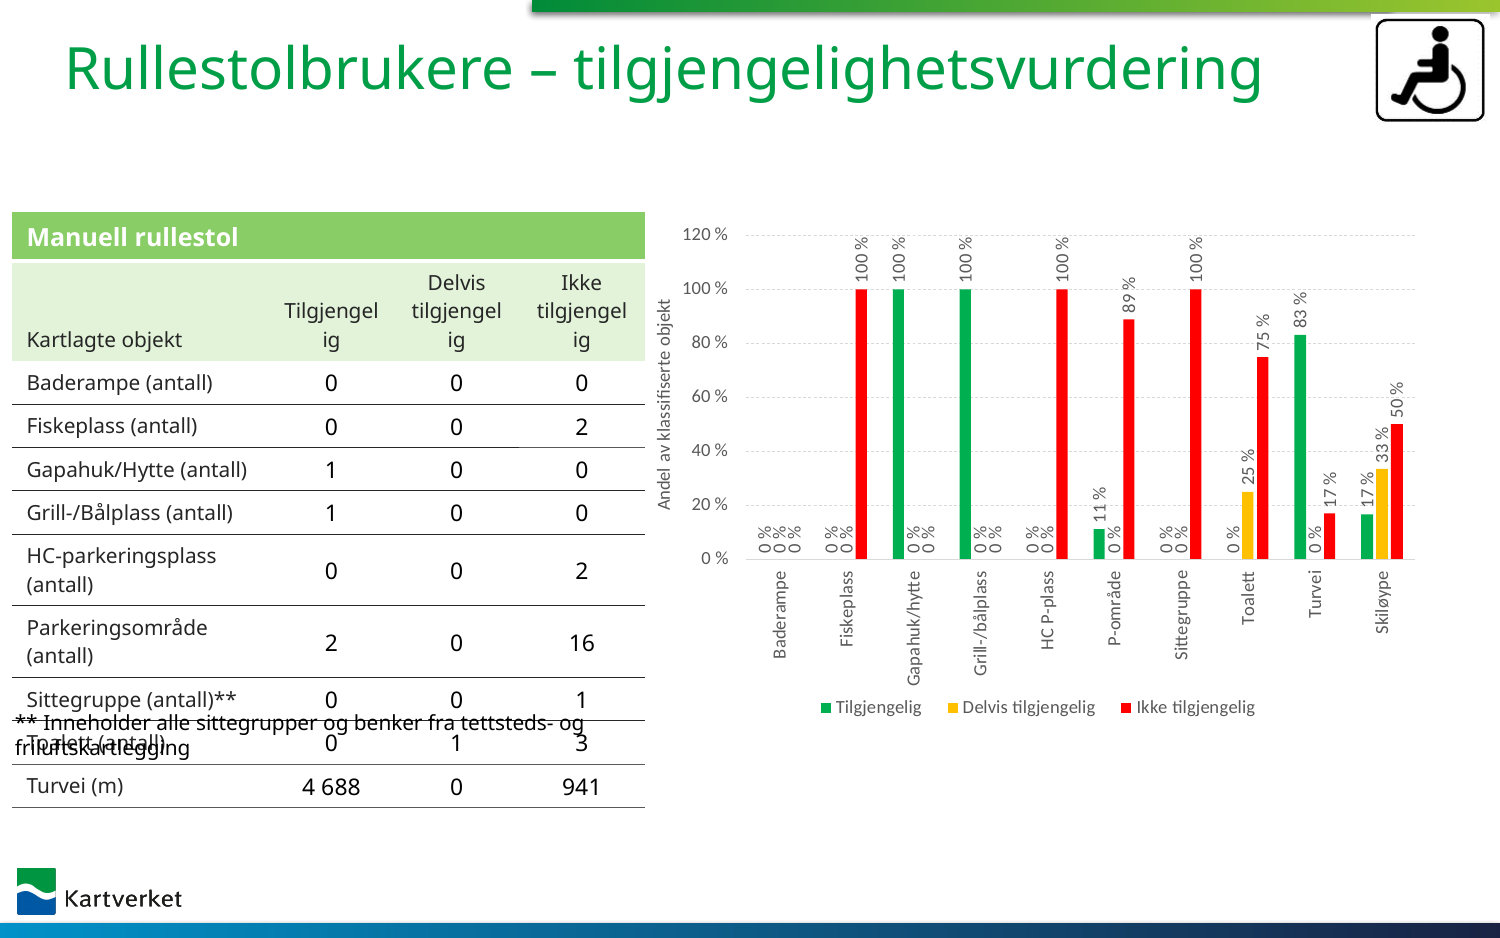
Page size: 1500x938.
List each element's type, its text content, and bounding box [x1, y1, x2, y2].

table_cell Sittegruppe (antall)** [12, 678, 269, 702]
table_cell Gapahuk/Hytte (antall) [12, 448, 269, 490]
table_cell 941 [519, 768, 645, 807]
table_header Manuell rullestol [12, 212, 645, 259]
table_cell 0 [394, 535, 519, 605]
table_cell 0 [394, 606, 519, 677]
table_cell 0 [269, 678, 394, 702]
table_cell 2 [269, 606, 394, 677]
table_cell 0 [394, 448, 519, 490]
table_cell 0 [394, 678, 519, 702]
table_cell 16 [519, 606, 638, 677]
table_cell Kartlagte objekt [12, 263, 269, 361]
table_cell Tilgjengelig [269, 263, 394, 361]
table_cell Parkeringsområde (antall) [12, 606, 269, 677]
table_cell 0 [394, 405, 519, 447]
table_cell 0 [519, 491, 638, 534]
table_cell 2 [519, 405, 638, 447]
table_cell Fiskeplass (antall) [12, 405, 269, 447]
table_cell 0 [394, 491, 519, 534]
table_cell 0 [519, 448, 638, 490]
table_cell 0 [269, 535, 394, 605]
table_cell Grill-/Bålplass (antall) [12, 491, 269, 534]
table_cell 0 [394, 361, 519, 404]
table_cell 1 [519, 678, 638, 702]
table_cell Baderampe (antall) [12, 361, 269, 404]
table_cell Delvis tilgjengelig [394, 263, 519, 361]
table_cell Ikke tilgjengelig [519, 263, 638, 361]
picture [643, 218, 1426, 728]
table_cell 1 [269, 448, 394, 490]
table_cell 0 [519, 361, 638, 404]
table_cell 4 688 [269, 768, 394, 807]
table_cell Turvei (m) [12, 768, 269, 807]
table_cell 2 [519, 535, 638, 605]
table_cell 1 [269, 491, 394, 534]
text_box ** Inneholder alle sittegrupper og benker fra tettsteds- og friluftskartlegging [0, 702, 745, 768]
table_cell HC-parkeringsplass (antall) [12, 535, 269, 605]
table_cell 0 [269, 405, 394, 447]
text_box Rullestolbrukere – tilgjengelighetsvurdering [49, 12, 1372, 109]
table_cell 0 [269, 361, 394, 404]
picture [1371, 13, 1491, 127]
table_cell 0 [394, 768, 519, 807]
